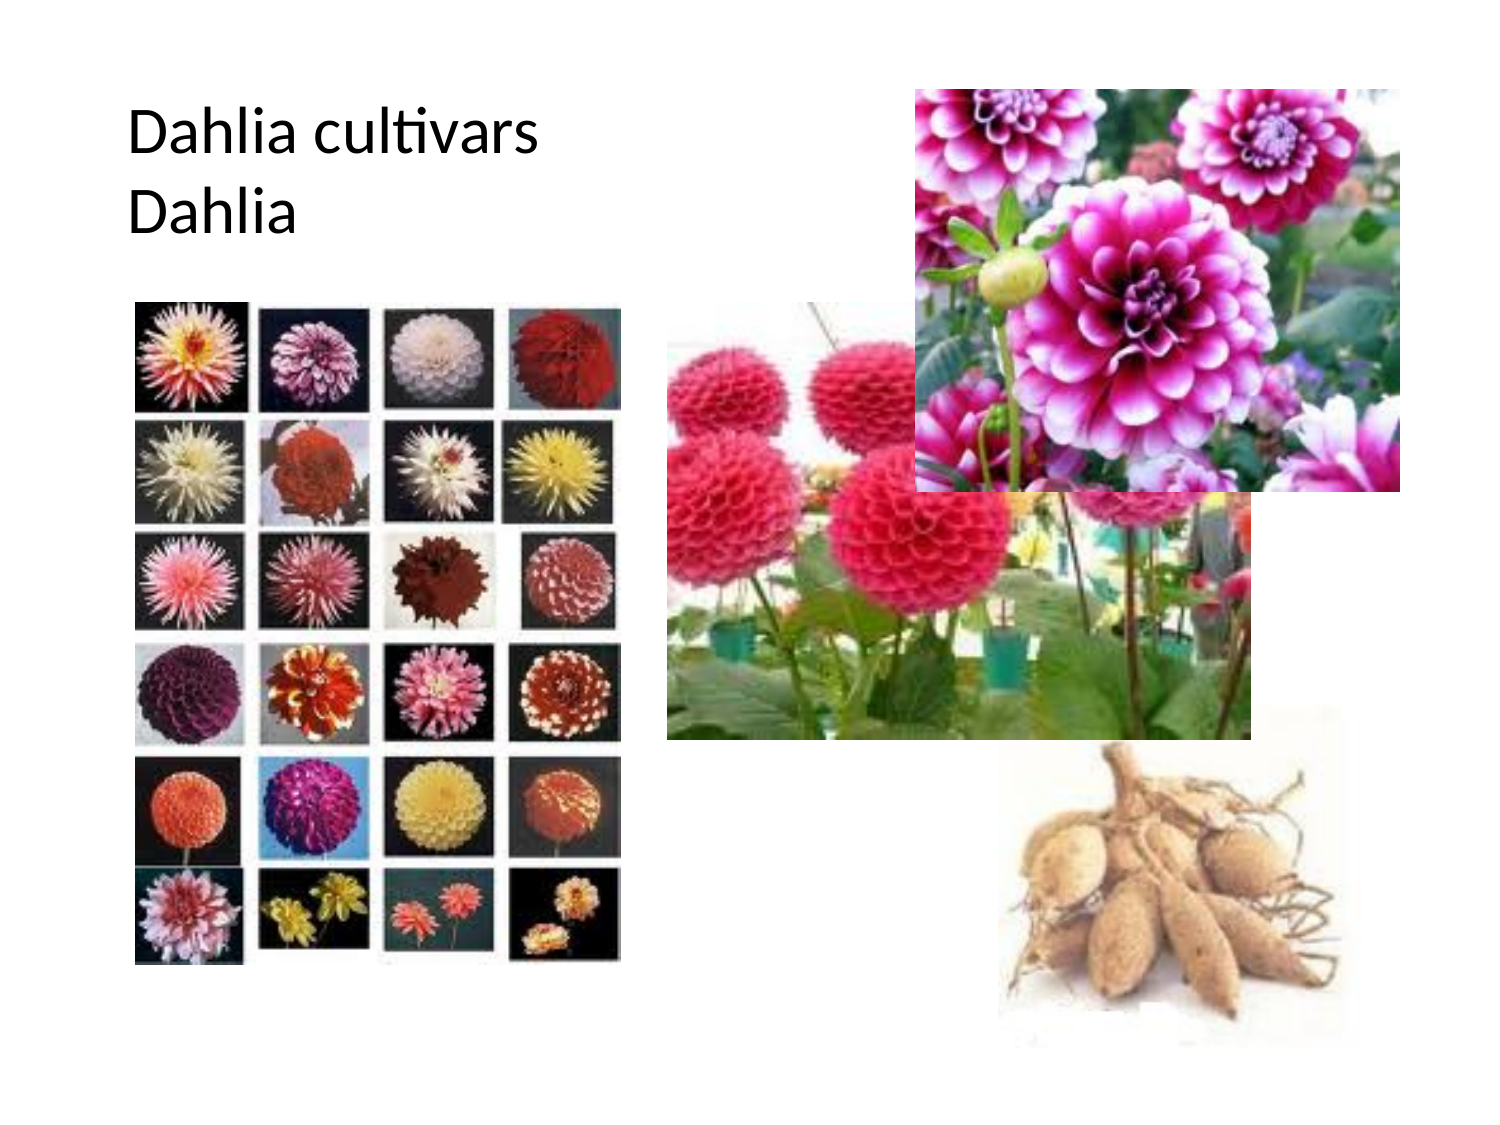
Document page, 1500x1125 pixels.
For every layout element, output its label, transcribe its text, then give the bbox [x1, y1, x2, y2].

picture [135, 302, 621, 965]
picture [666, 89, 1400, 1048]
title Dahlia cultivars Dahlia [112, 78, 1388, 256]
